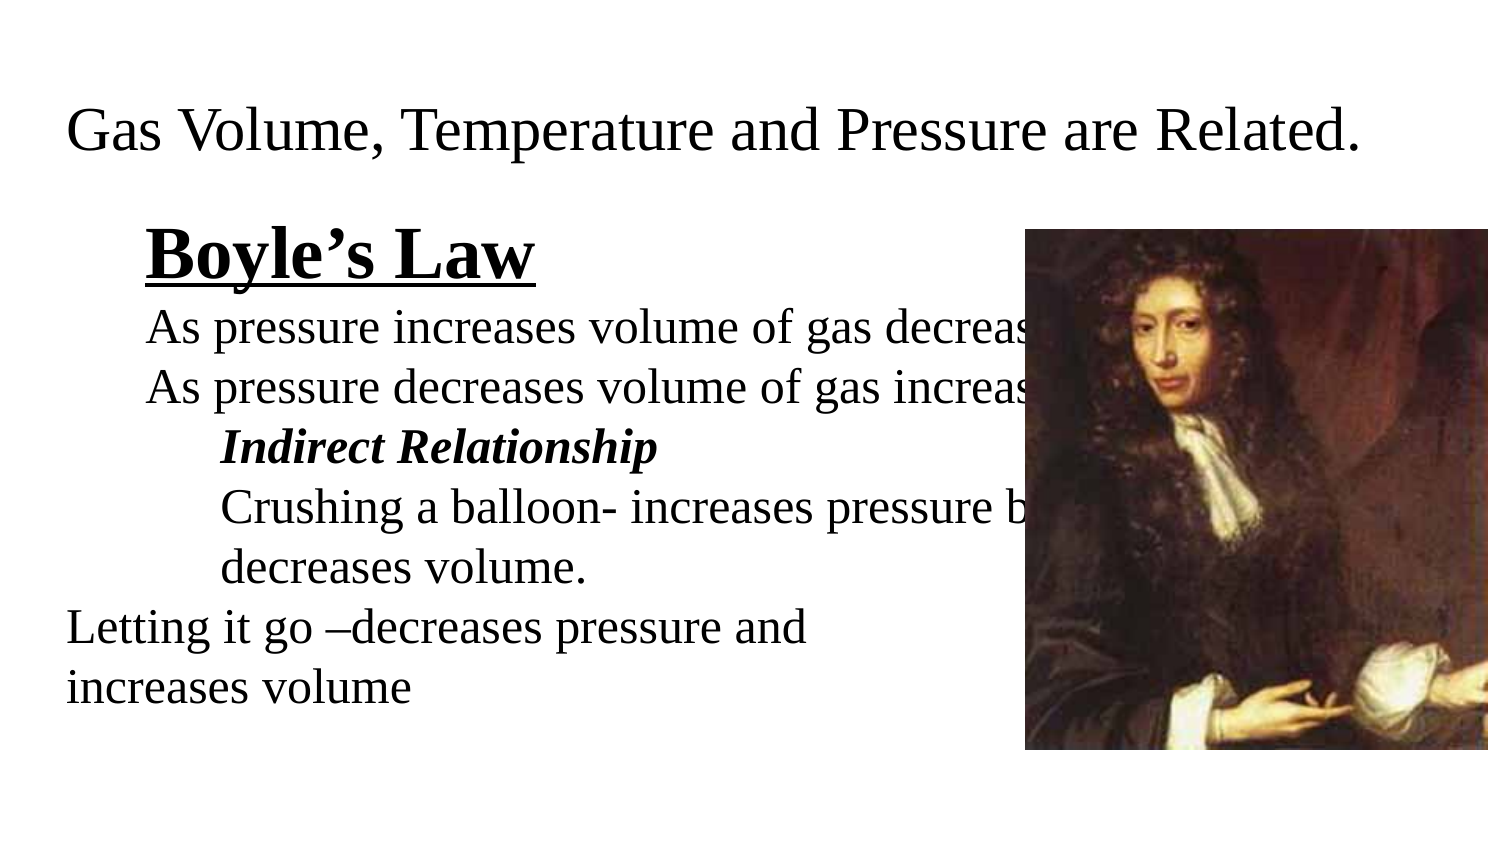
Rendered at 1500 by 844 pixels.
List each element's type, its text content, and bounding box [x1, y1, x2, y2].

picture [1025, 228, 1489, 750]
list Boyle’s Law As pressure increases volume of gas decreases As pressure decreases volume of gas increases Indirect Relationship Crushing a balloon- increases pressure but decreases volume. Letting it go –decreases pressure and increases volume [51, 189, 1449, 750]
title Gas Volume, Temperature and Pressure are Related. [51, 72, 1449, 167]
